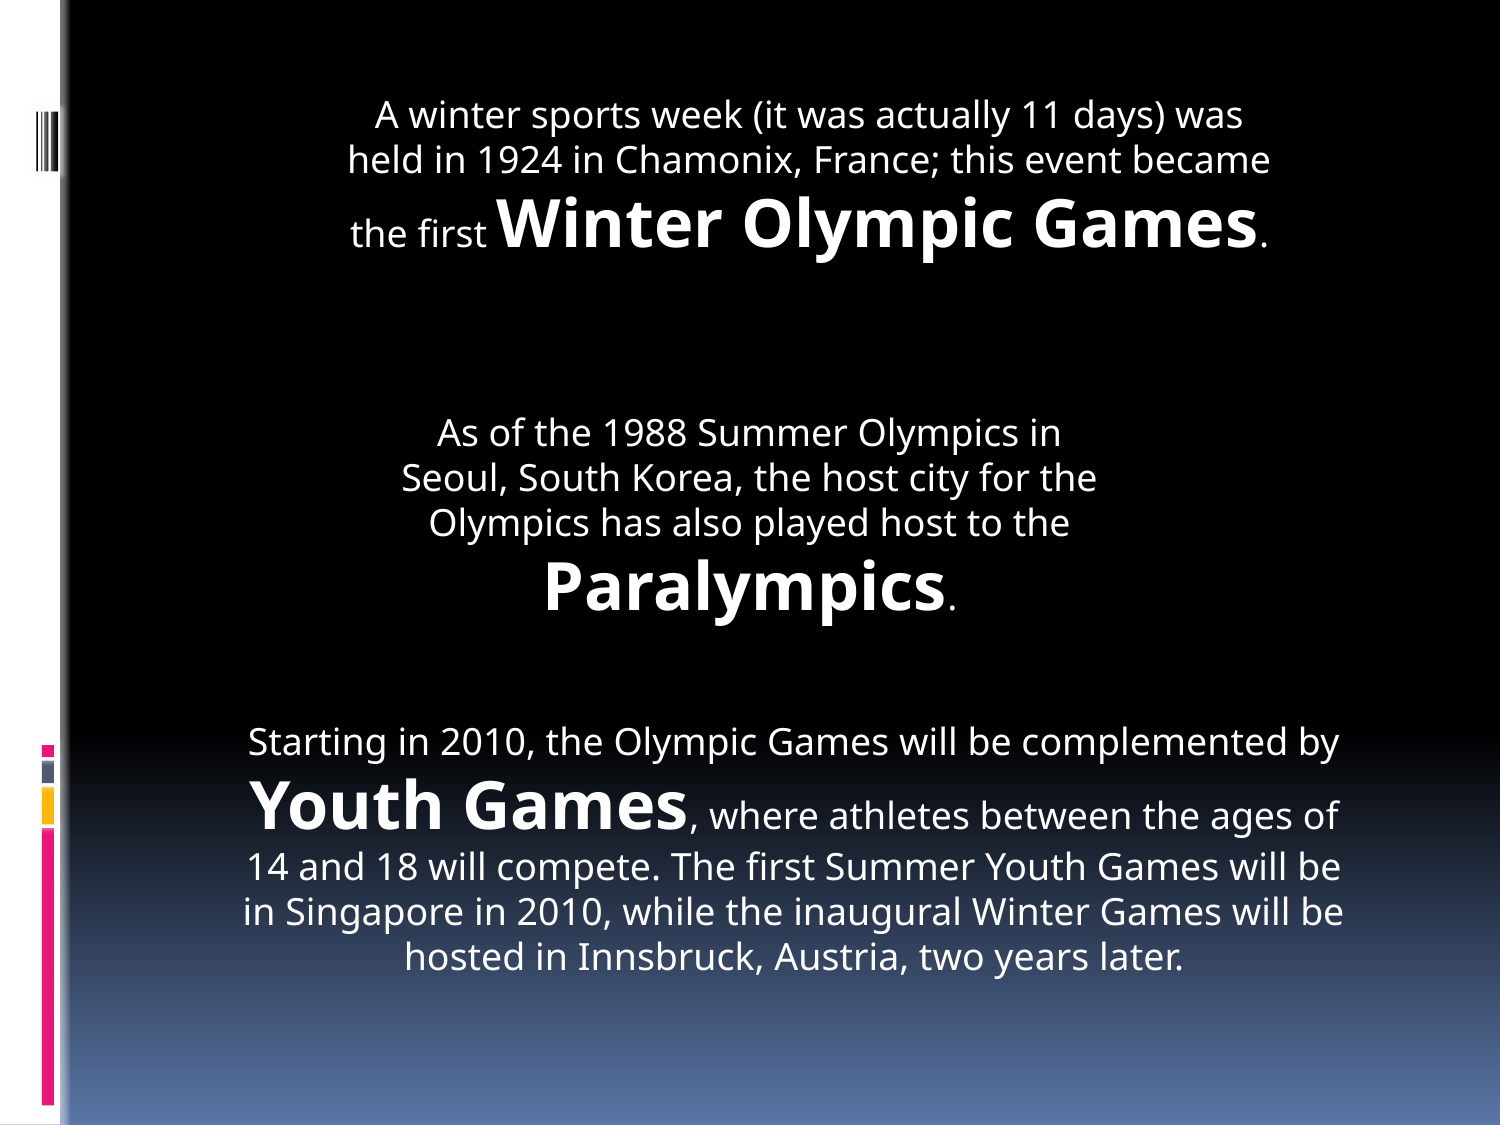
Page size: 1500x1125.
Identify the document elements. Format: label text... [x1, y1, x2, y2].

text_box A winter sports week (it was actually 11 days) was held in 1924 in Chamonix, France; this event became the first Winter Olympic Games. [319, 83, 1300, 269]
text_box As of the 1988 Summer Olympics in Seoul, South Korea, the host city for the Olympics has also played host to the Paralympics. [374, 311, 1125, 710]
text_box Starting in 2010, the Olympic Games will be complemented by Youth Games, where athletes between the ages of 14 and 18 will compete. The first Summer Youth Games will be in Singapore in 2010, while the inaugural Winter Games will be hosted in Innsbruck, Austria, two years later. [217, 710, 1371, 986]
